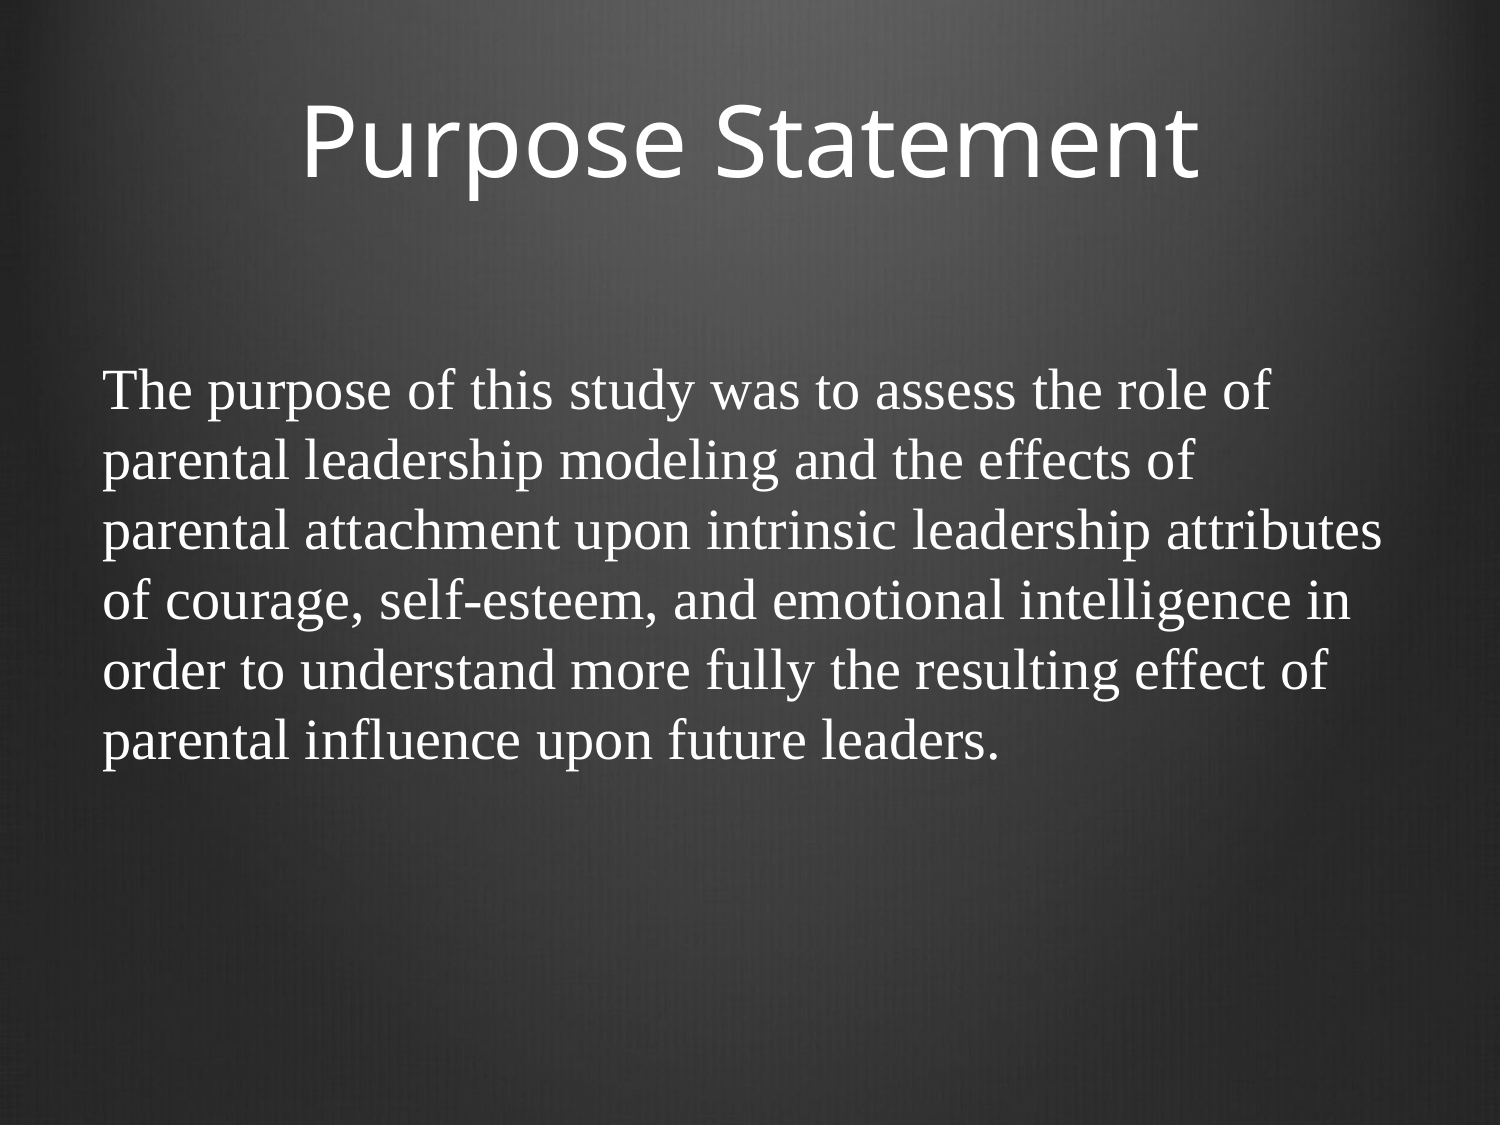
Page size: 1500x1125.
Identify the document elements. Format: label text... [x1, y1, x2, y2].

list The purpose of this study was to assess the role of parental leadership modeling and the effects of parental attachment upon intrinsic leadership attributes of courage, self-esteem, and emotional intelligence in order to understand more fully the resulting effect of parental influence upon future leaders. [87, 343, 1413, 881]
title Purpose Statement [112, 19, 1388, 255]
